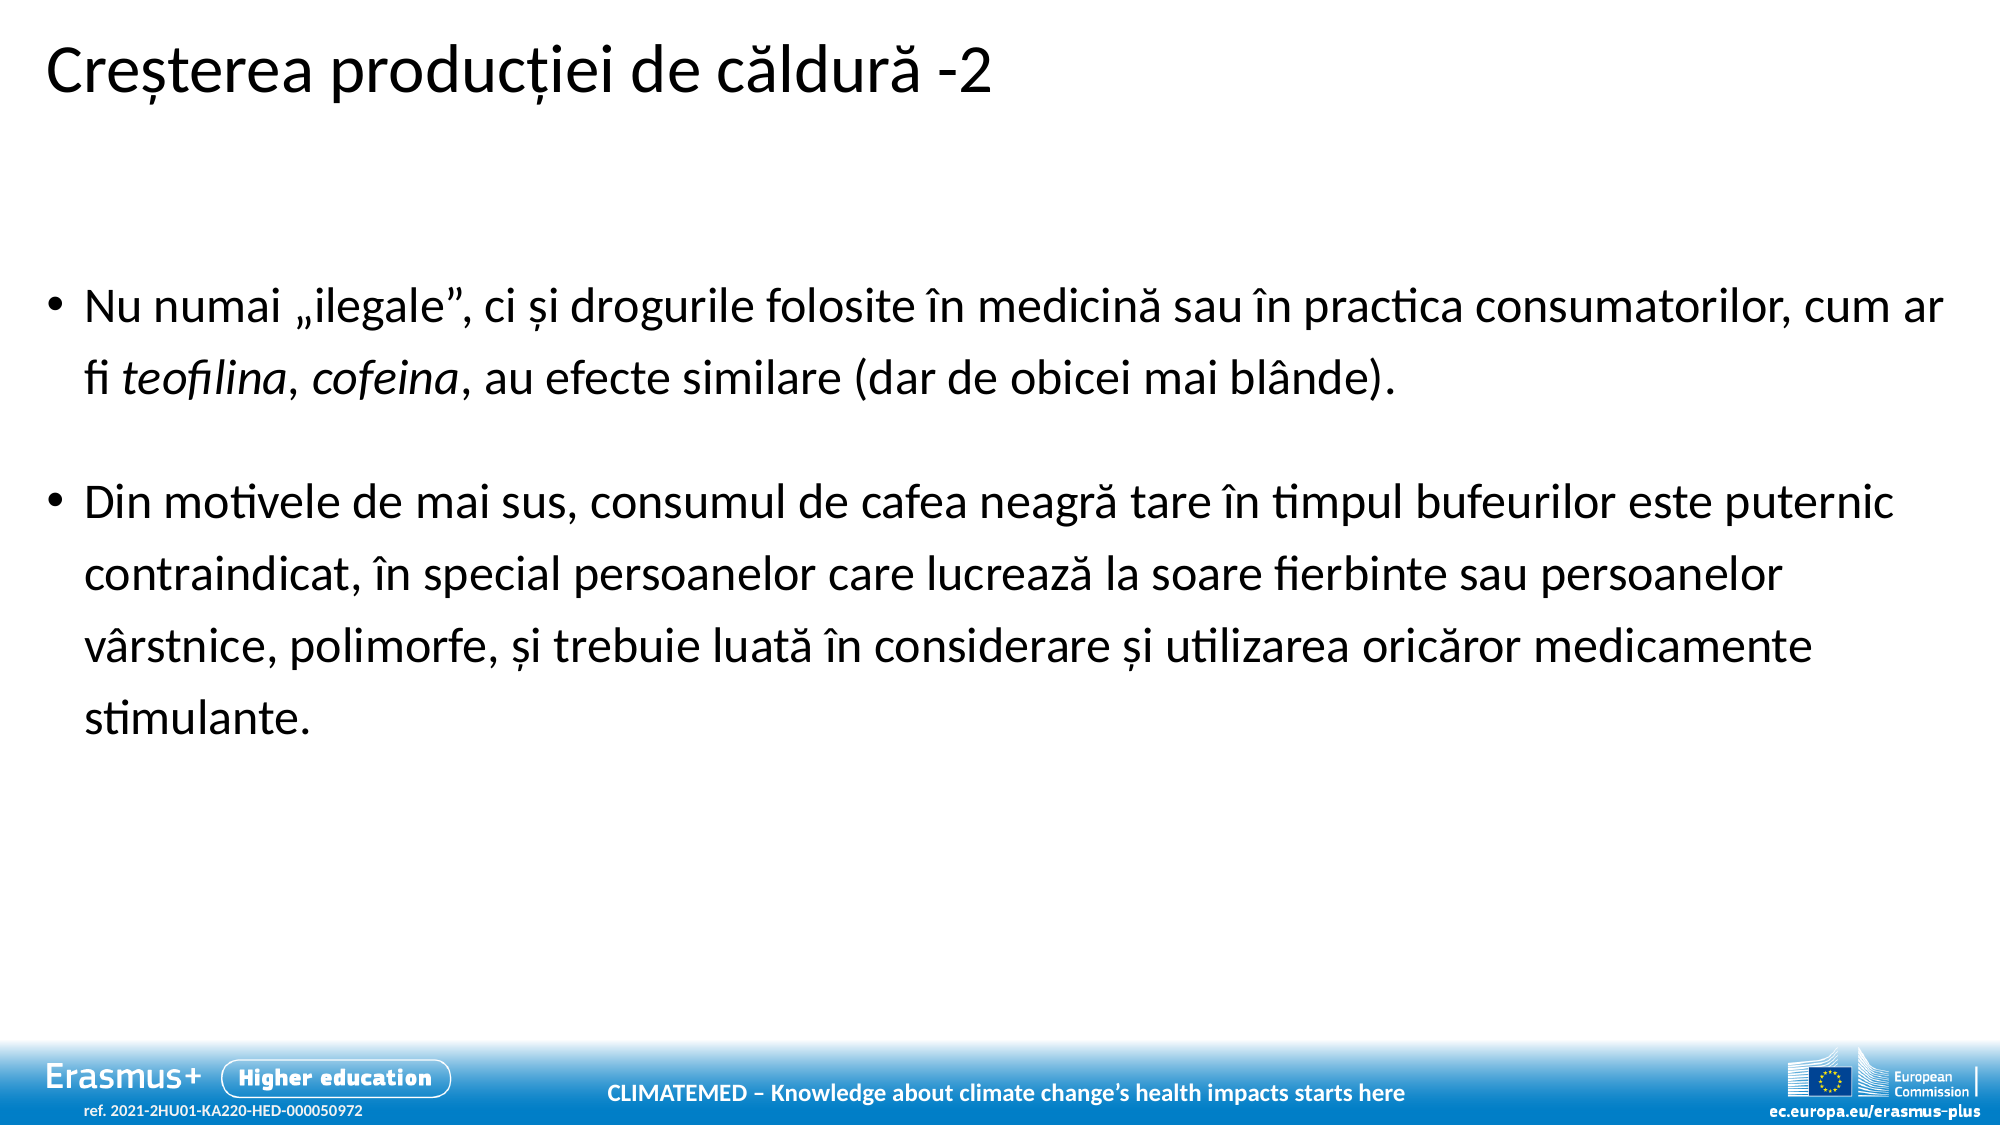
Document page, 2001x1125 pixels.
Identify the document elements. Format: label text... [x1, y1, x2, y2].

list Nu numai „ilegale”, ci și drogurile folosite în medicină sau în practica consumatorilor, cum ar fi teofilina, cofeina, au efecte similare (dar de obicei mai blânde). Din motivele de mai sus, consumul de cafea neagră tare în timpul bufeurilor este puternic contraindicat, în special persoanelor care lucrează la soare fierbinte sau persoanelor vârstnice, polimorfe, și trebuie luată în considerare și utilizarea oricăror medicamente stimulante. [31, 253, 1984, 1082]
title Creșterea producției de căldură -2 [31, 25, 1984, 116]
picture [0, 899, 2000, 1125]
